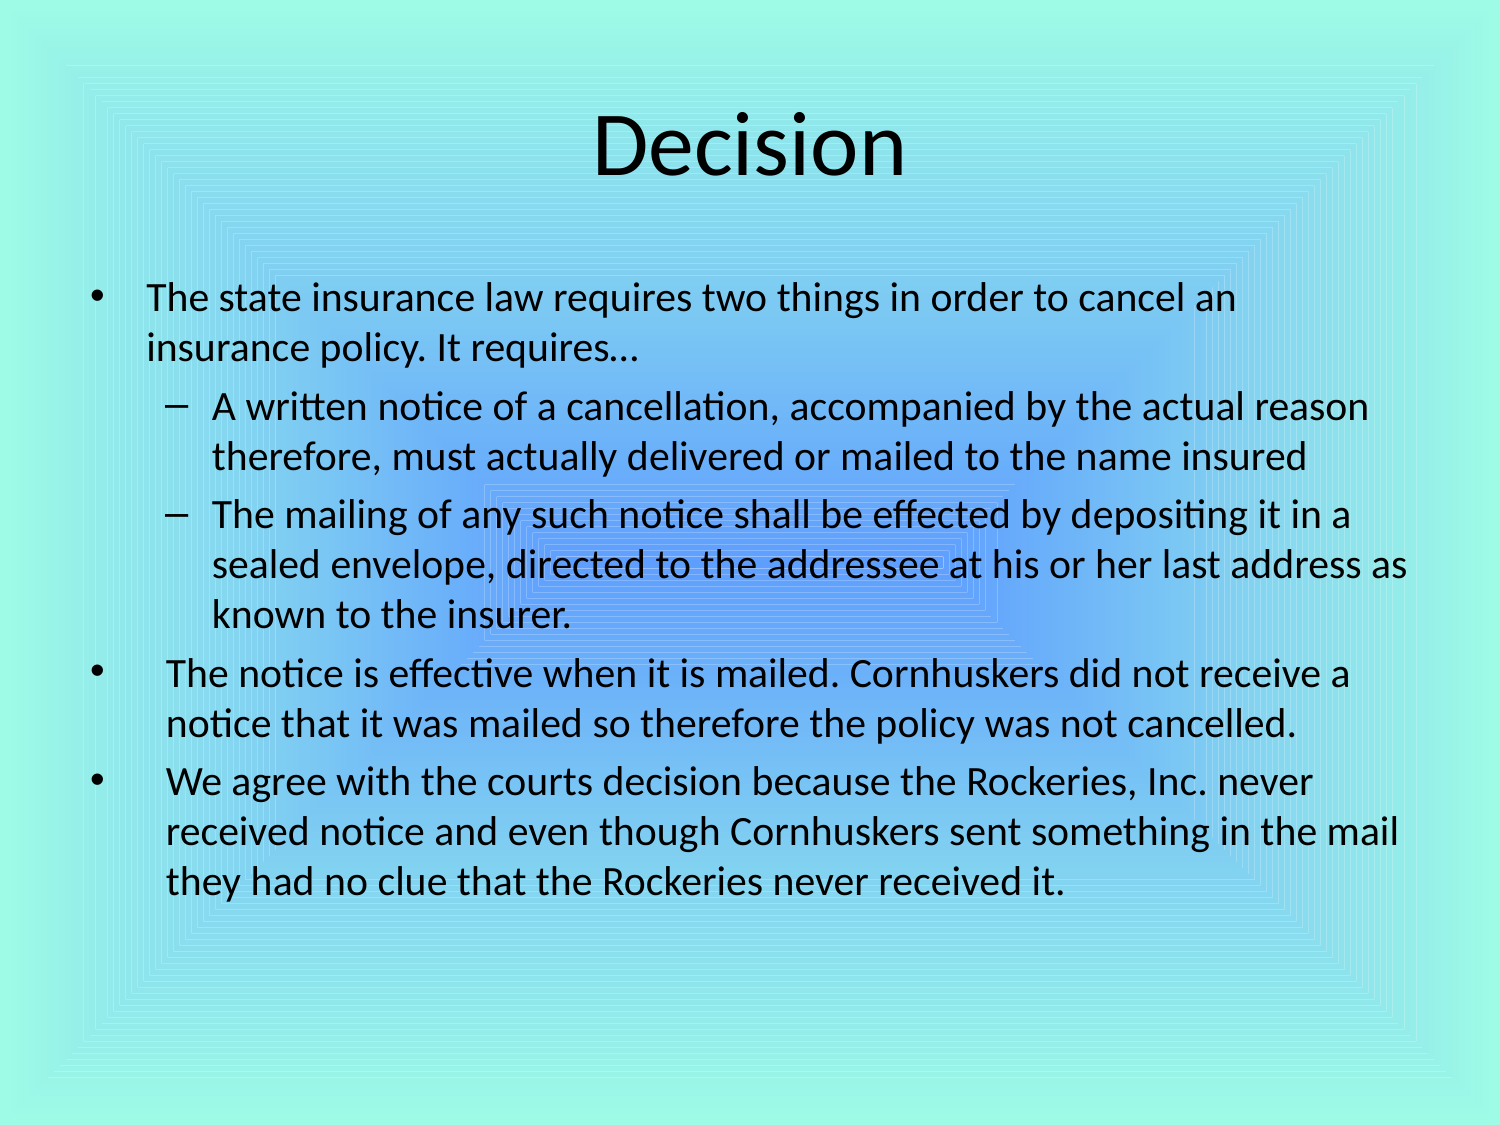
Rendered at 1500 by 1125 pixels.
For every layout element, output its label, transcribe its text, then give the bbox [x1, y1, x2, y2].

title Decision [75, 45, 1425, 233]
list The state insurance law requires two things in order to cancel an insurance policy. It requires… A written notice of a cancellation, accompanied by the actual reason therefore, must actually delivered or mailed to the name insured The mailing of any such notice shall be effected by depositing it in a sealed envelope, directed to the addressee at his or her last address as known to the insurer. The notice is effective when it is mailed. Cornhuskers did not receive a notice that it was mailed so therefore the policy was not cancelled. We agree with the courts decision because the Rockeries, Inc. never received notice and even though Cornhuskers sent something in the mail they had no clue that the Rockeries never received it. [75, 262, 1425, 1005]
